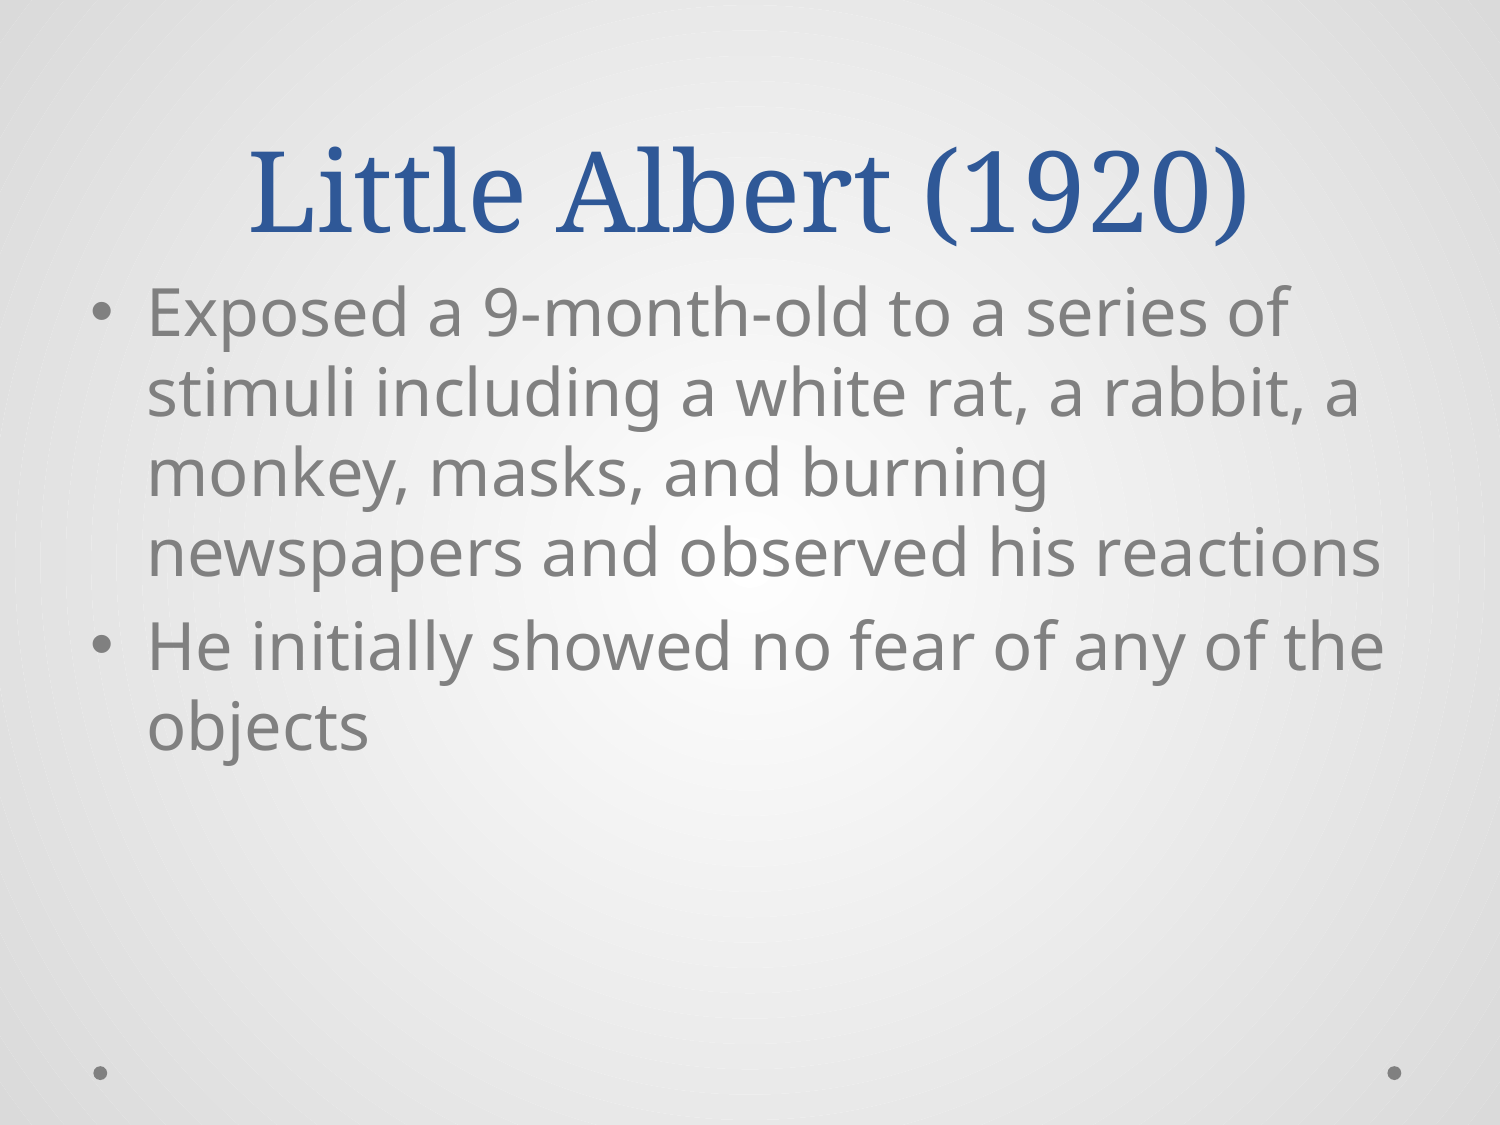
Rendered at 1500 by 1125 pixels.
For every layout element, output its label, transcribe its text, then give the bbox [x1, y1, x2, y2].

list Exposed a 9-month-old to a series of stimuli including a white rat, a rabbit, a monkey, masks, and burning newspapers and observed his reactions He initially showed no fear of any of the objects [75, 262, 1425, 1005]
title Little Albert (1920) [75, 0, 1425, 262]
